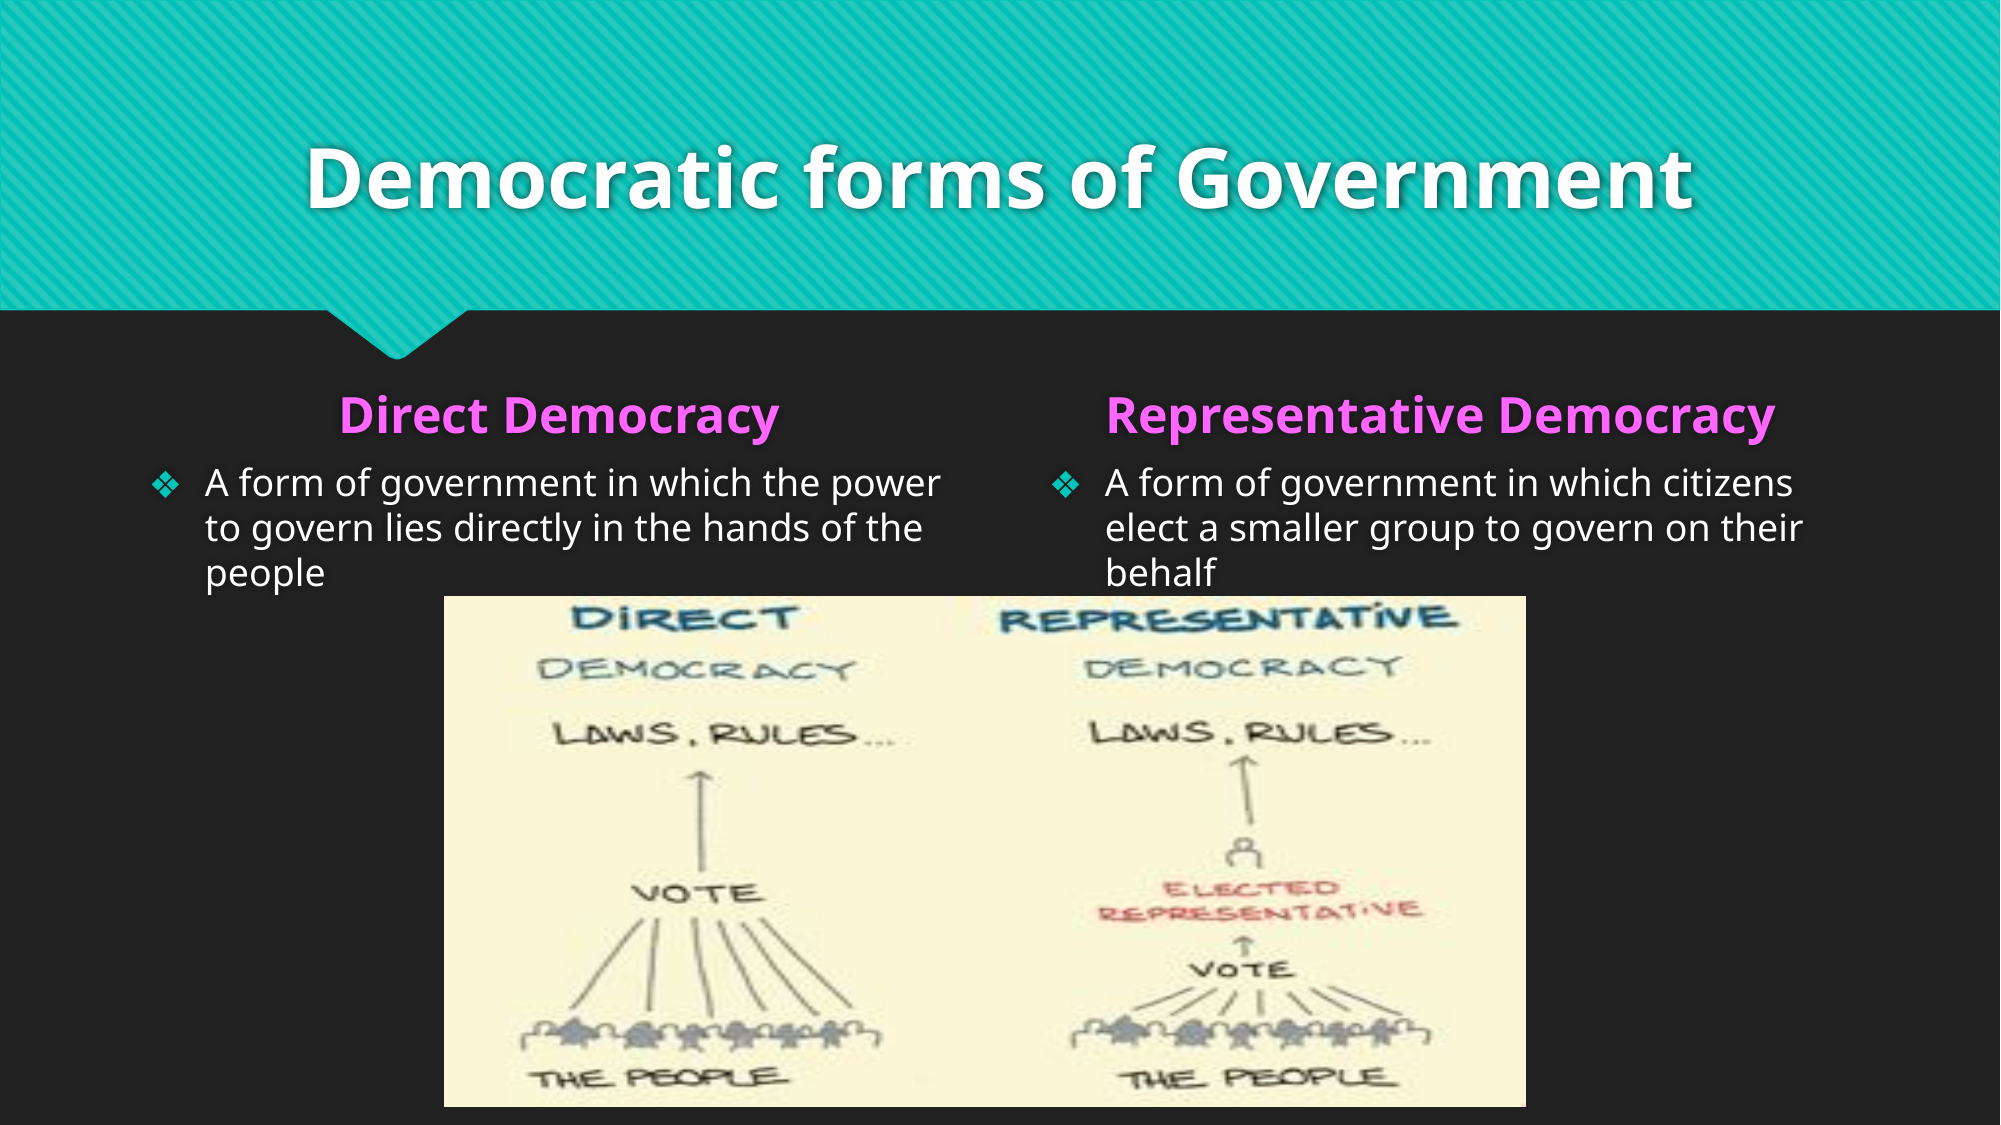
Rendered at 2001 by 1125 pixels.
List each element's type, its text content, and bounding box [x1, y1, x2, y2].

list A form of government in which the power to govern lies directly in the hands of the people [133, 451, 985, 962]
list Representative Democracy [1014, 356, 1868, 445]
title Democratic forms of Government [132, 73, 1868, 233]
list Direct Democracy [133, 356, 985, 445]
picture [444, 595, 1526, 1107]
picture [1, 1, 1999, 356]
list A form of government in which citizens elect a smaller group to govern on their behalf [1014, 451, 1868, 962]
